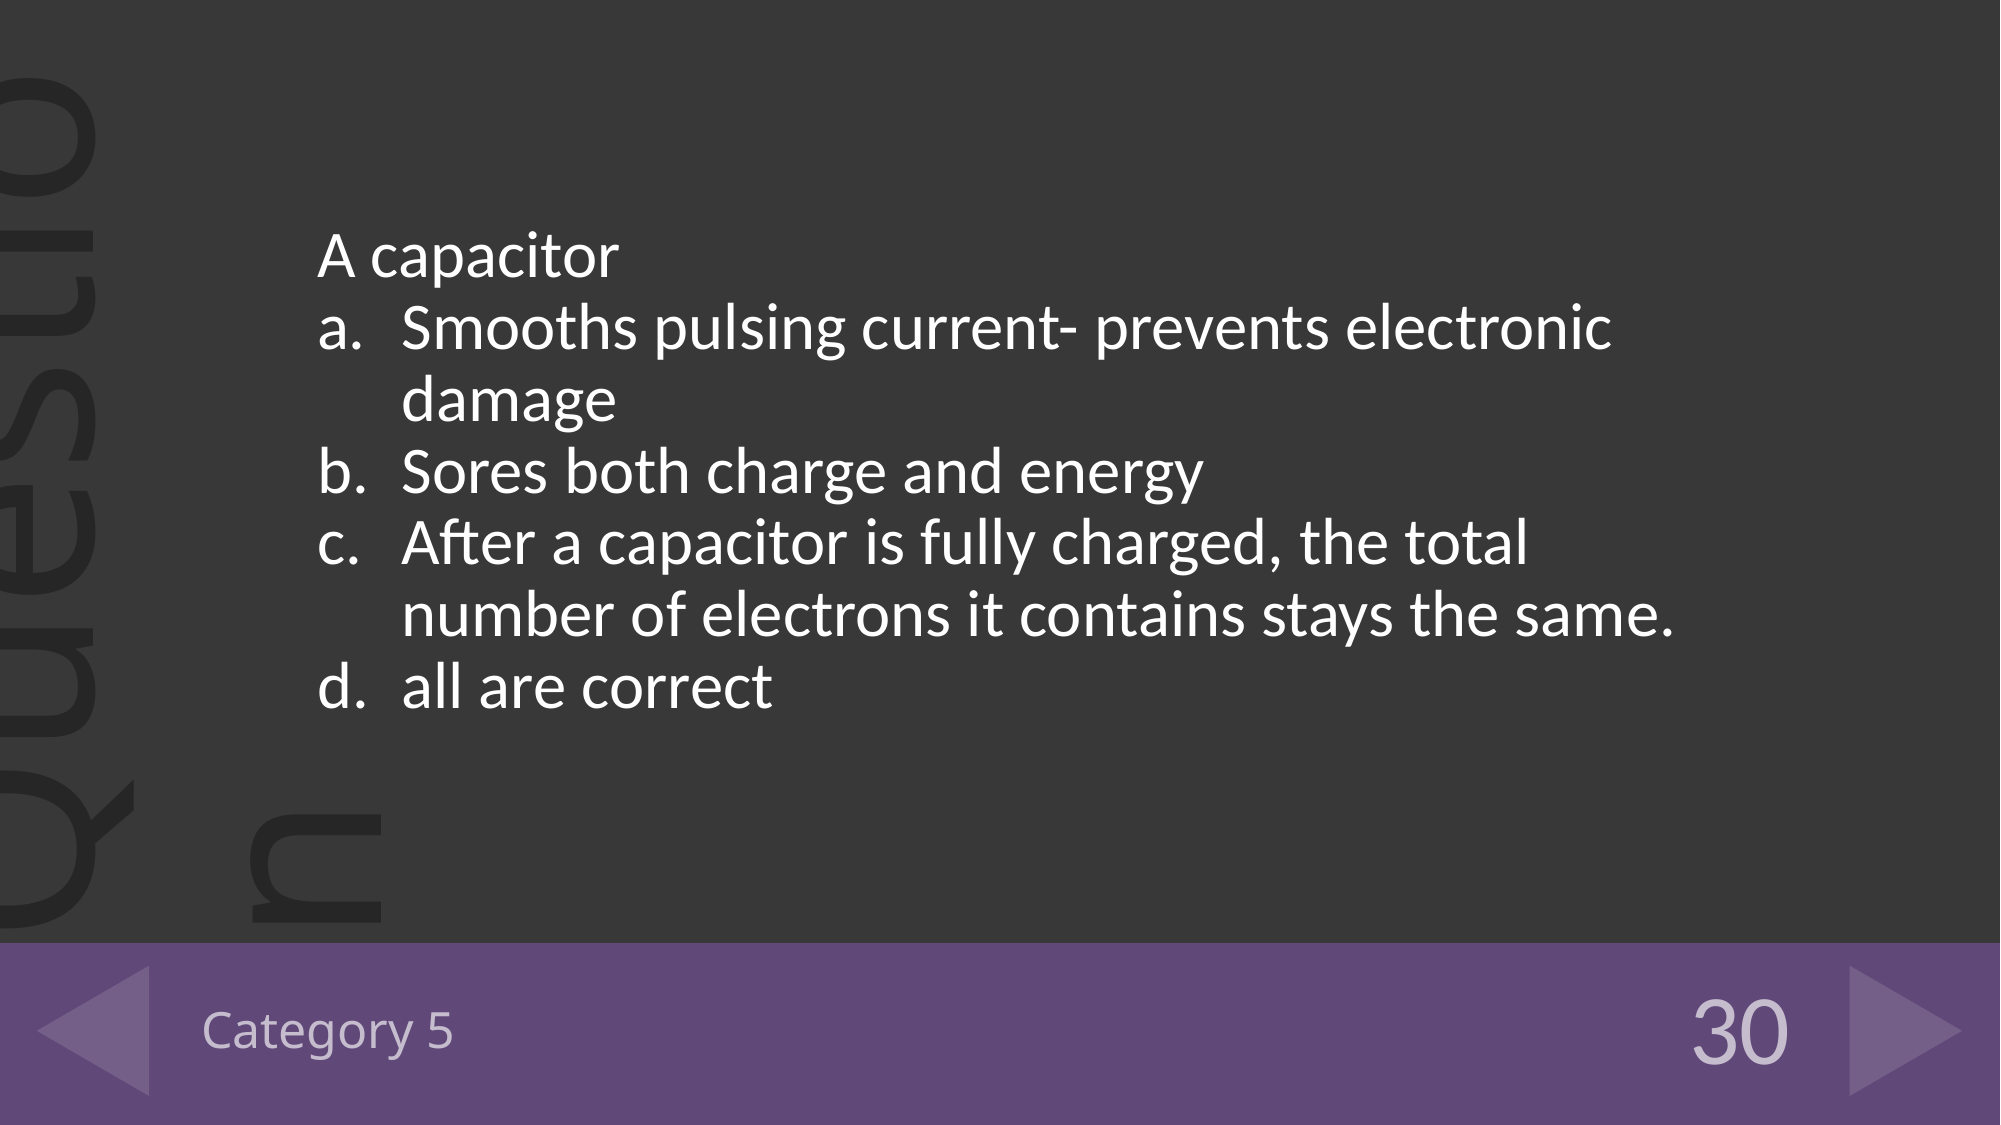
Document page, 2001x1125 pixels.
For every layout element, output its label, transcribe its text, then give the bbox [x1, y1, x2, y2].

title Category 5 [185, 967, 1494, 1097]
list A capacitor Smooths pulsing current- prevents electronic damage Sores both charge and energy After a capacitor is fully charged, the total number of electrons it contains stays the same. all are correct [302, 307, 1760, 636]
list 30 [1494, 967, 1806, 1097]
